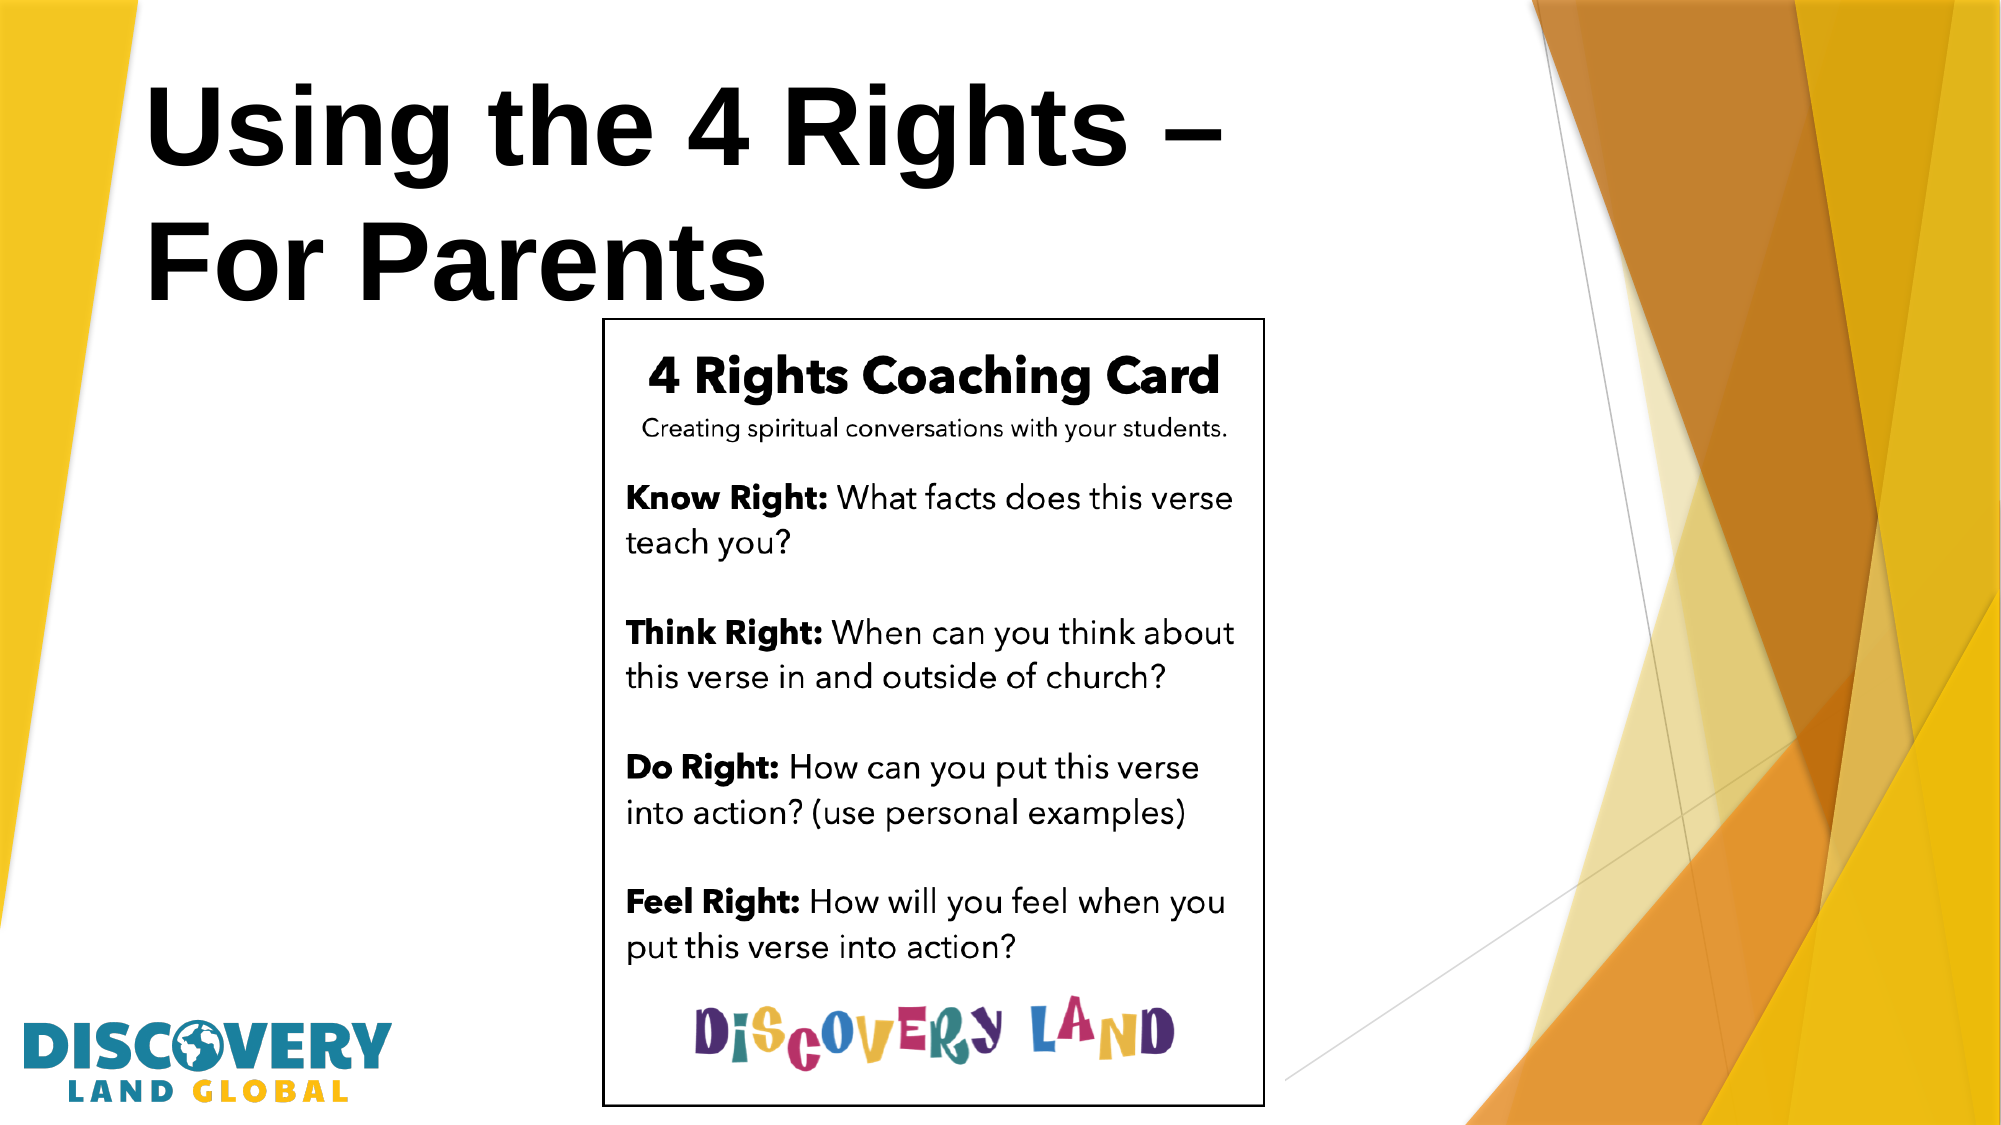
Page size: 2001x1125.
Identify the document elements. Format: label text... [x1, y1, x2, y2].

picture [18, 1017, 398, 1108]
picture [590, 304, 1285, 1125]
title Using the 4 Rights – For Parents [129, 53, 1495, 324]
